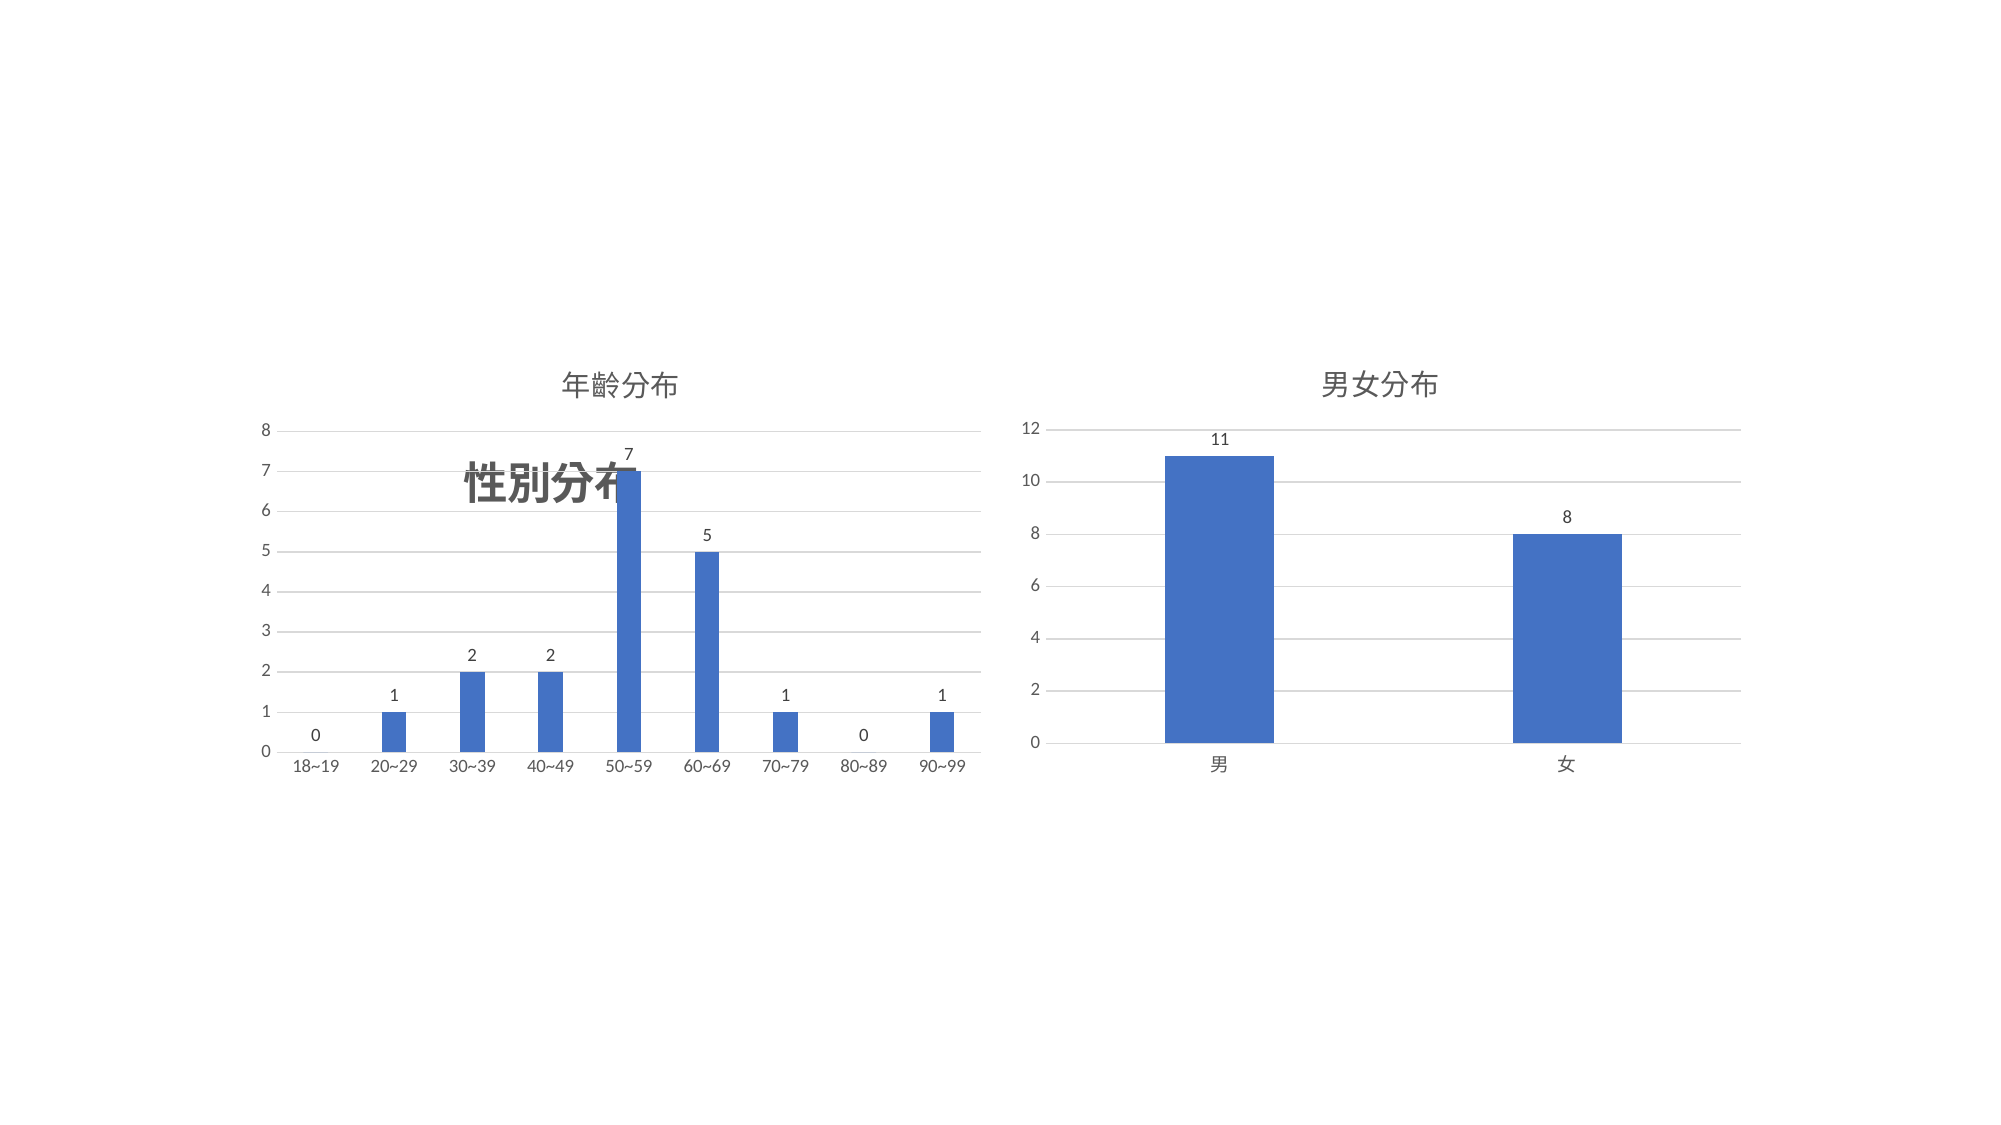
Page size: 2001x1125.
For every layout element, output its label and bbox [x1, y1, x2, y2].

chart [1006, 334, 1757, 785]
chart [165, 336, 997, 870]
